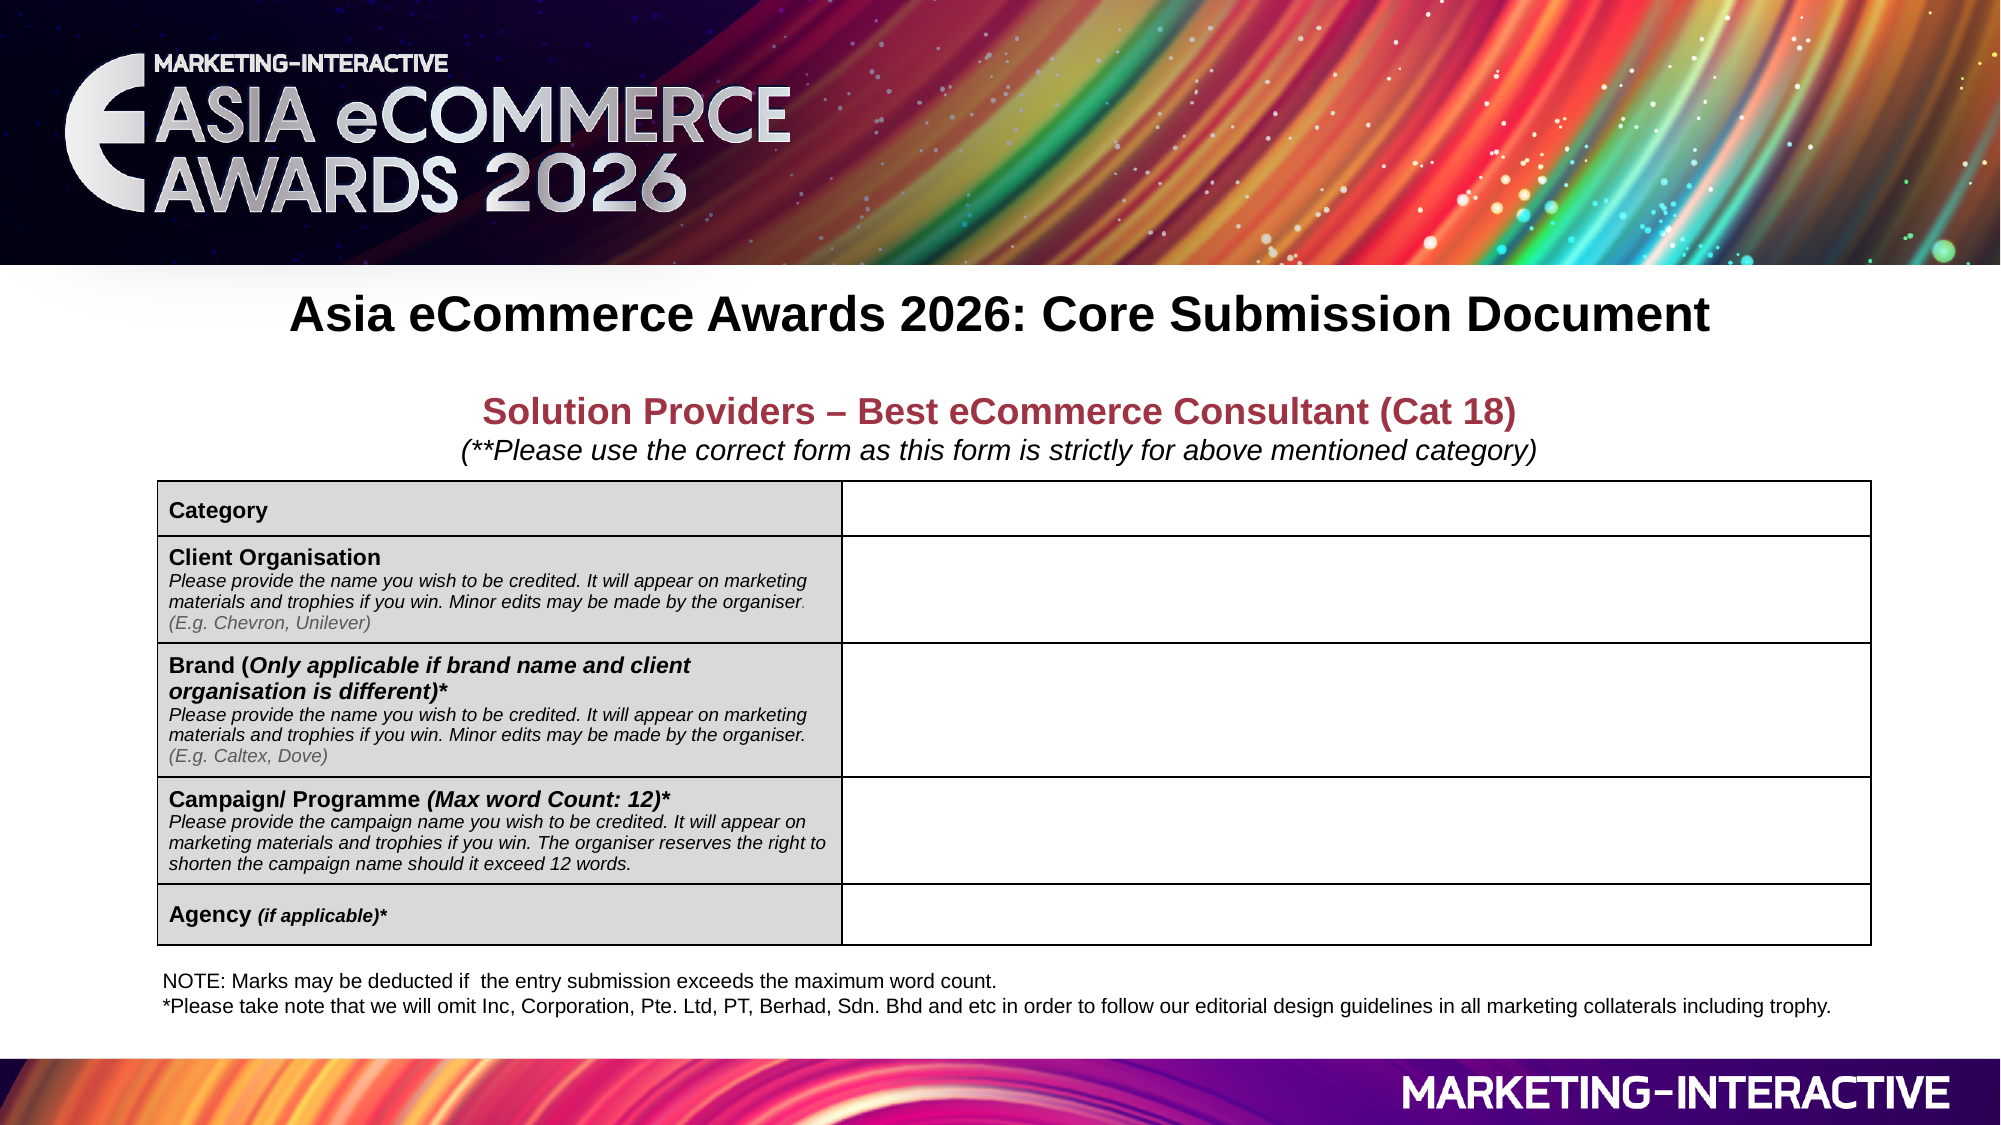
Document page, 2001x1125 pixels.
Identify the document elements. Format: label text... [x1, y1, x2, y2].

table_cell Client Organisation Please provide the name you wish to be credited. It will appear on marketing materials and trophies if you win. Minor edits may be made by the organiser. (E.g. Chevron, Unilever) [158, 537, 841, 642]
table_cell Brand (Only applicable if brand name and client organisation is different)* Please provide the name you wish to be credited. It will appear on marketing materials and trophies if you win. Minor edits may be made by the organiser. (E.g. Caltex, Dove) [158, 644, 841, 776]
table_header Category [158, 482, 841, 535]
table_cell [843, 778, 1870, 883]
table_cell Campaign/ Programme (Max word Count: 12)* Please provide the campaign name you wish to be credited. It will appear on marketing materials and trophies if you win. The organiser reserves the right to shorten the campaign name should it exceed 12 words. [158, 778, 841, 883]
table_cell [843, 537, 1870, 642]
table_cell [843, 885, 1870, 944]
table_header [843, 482, 1870, 535]
table_cell Agency (if applicable)* [158, 885, 841, 944]
text_box Asia eCommerce Awards 2026: Core Submission Document Solution Providers – Best eCommerce Consultant (Cat 18) (**Please use the correct form as this form is strictly for above mentioned category) [0, 274, 2000, 474]
picture [0, 0, 2001, 1125]
text_box NOTE: Marks may be deducted if the entry submission exceeds the maximum word count. *Please take note that we will omit Inc, Corporation, Pte. Ltd, PT, Berhad, Sdn. Bhd and etc in order to follow our editorial design guidelines in all marketing collaterals including trophy. [147, 960, 1882, 1025]
table_cell [843, 644, 1870, 776]
